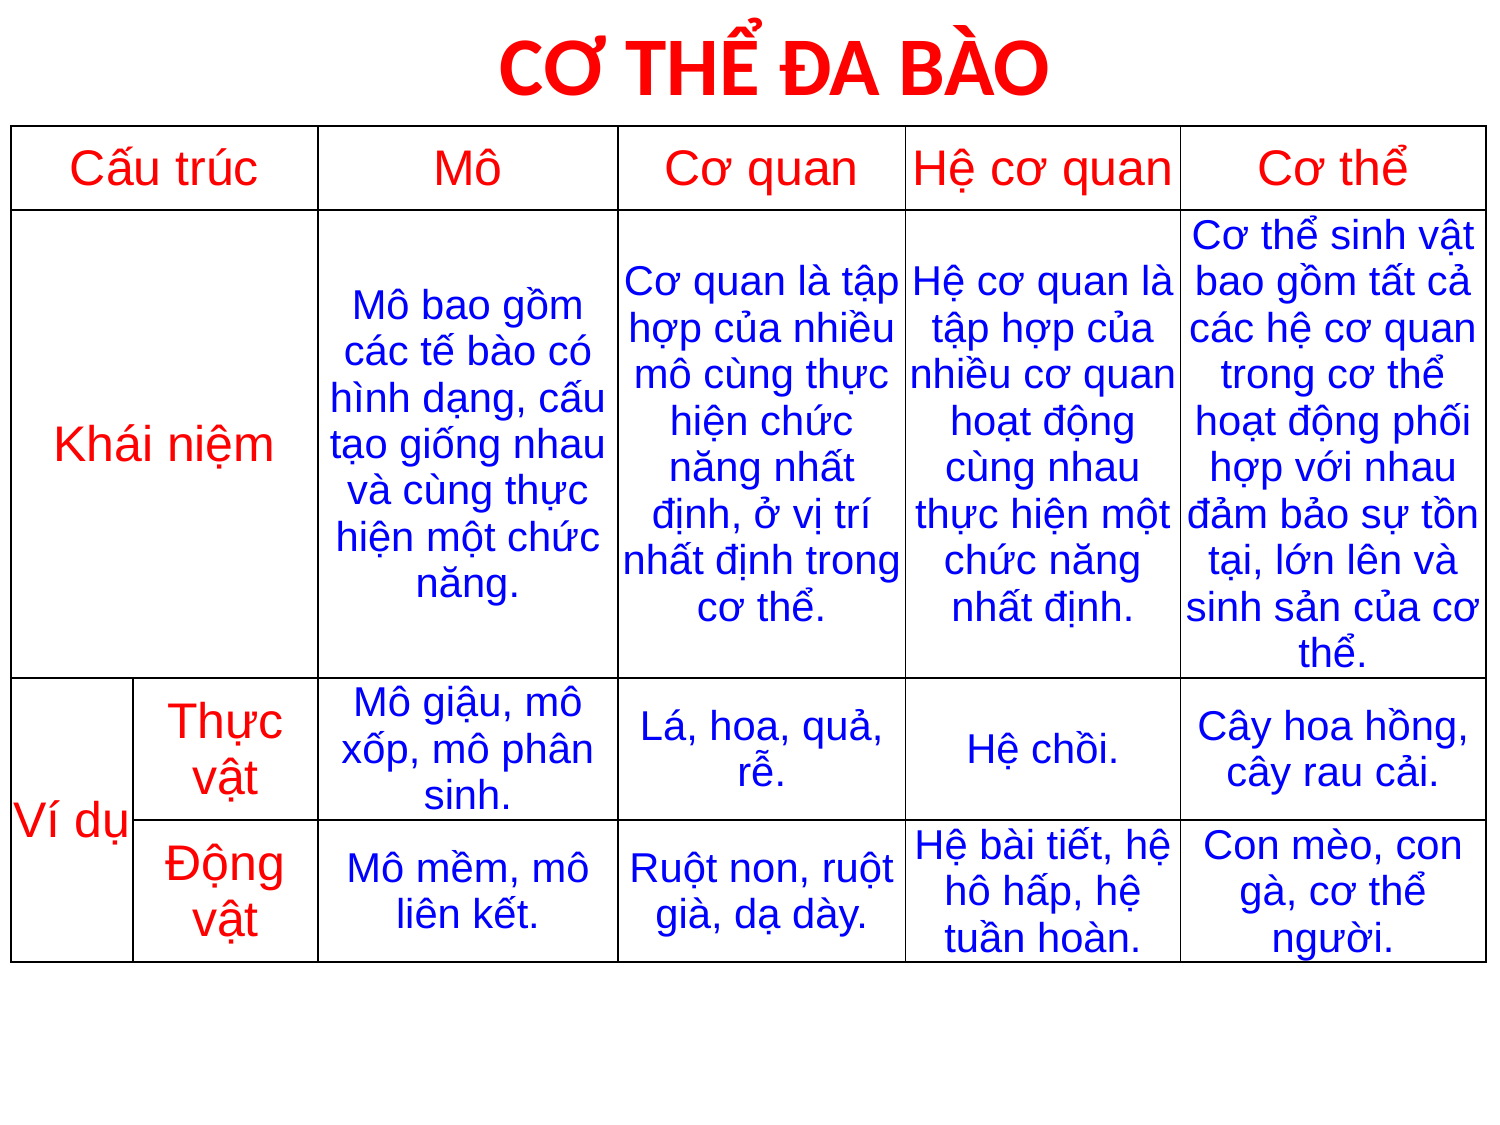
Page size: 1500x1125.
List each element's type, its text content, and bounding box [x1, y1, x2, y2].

table_header Cơ thể [1181, 127, 1485, 209]
table_cell Mô giậu, mô xốp, mô phân sinh. [319, 679, 617, 819]
table_cell Mô bao gồm các tế bào có hình dạng, cấu tạo giống nhau và cùng thực hiện một chức năng. [319, 211, 617, 677]
table_header Cơ quan [619, 127, 905, 209]
table_header Hệ cơ quan [906, 127, 1180, 209]
table_header Mô [319, 127, 617, 209]
table_cell Cơ quan là tập hợp của nhiều mô cùng thực hiện chức năng nhất định, ở vị trí nhất định trong cơ thể. [619, 211, 905, 677]
table_cell Cơ thể sinh vật bao gồm tất cả các hệ cơ quan trong cơ thể hoạt động phối hợp với nhau đảm bảo sự tồn tại, lớn lên và sinh sản của cơ thể. [1181, 211, 1485, 677]
table_cell Lá, hoa, quả, rễ. [619, 679, 905, 819]
table_cell Hệ cơ quan là tập hợp của nhiều cơ quan hoạt động cùng nhau thực hiện một chức năng nhất định. [906, 211, 1180, 677]
table_cell Hệ bài tiết, hệ hô hấp, hệ tuần hoàn. [906, 821, 1180, 961]
table_cell Khái niệm [12, 211, 317, 677]
table_cell Hệ chồi. [906, 679, 1180, 819]
text_box CƠ THỂ ĐA BÀO [200, 5, 1350, 120]
table_cell Thực vật [134, 679, 317, 819]
table_cell Ví dụ [12, 679, 132, 961]
table_header Cấu trúc [12, 127, 317, 209]
table_cell Động vật [134, 821, 317, 961]
table_cell Ruột non, ruột già, dạ dày. [619, 821, 905, 961]
table_cell Con mèo, con gà, cơ thể người. [1181, 821, 1485, 961]
table_cell Mô mềm, mô liên kết. [319, 821, 617, 961]
table_cell Cây hoa hồng, cây rau cải. [1181, 679, 1485, 819]
